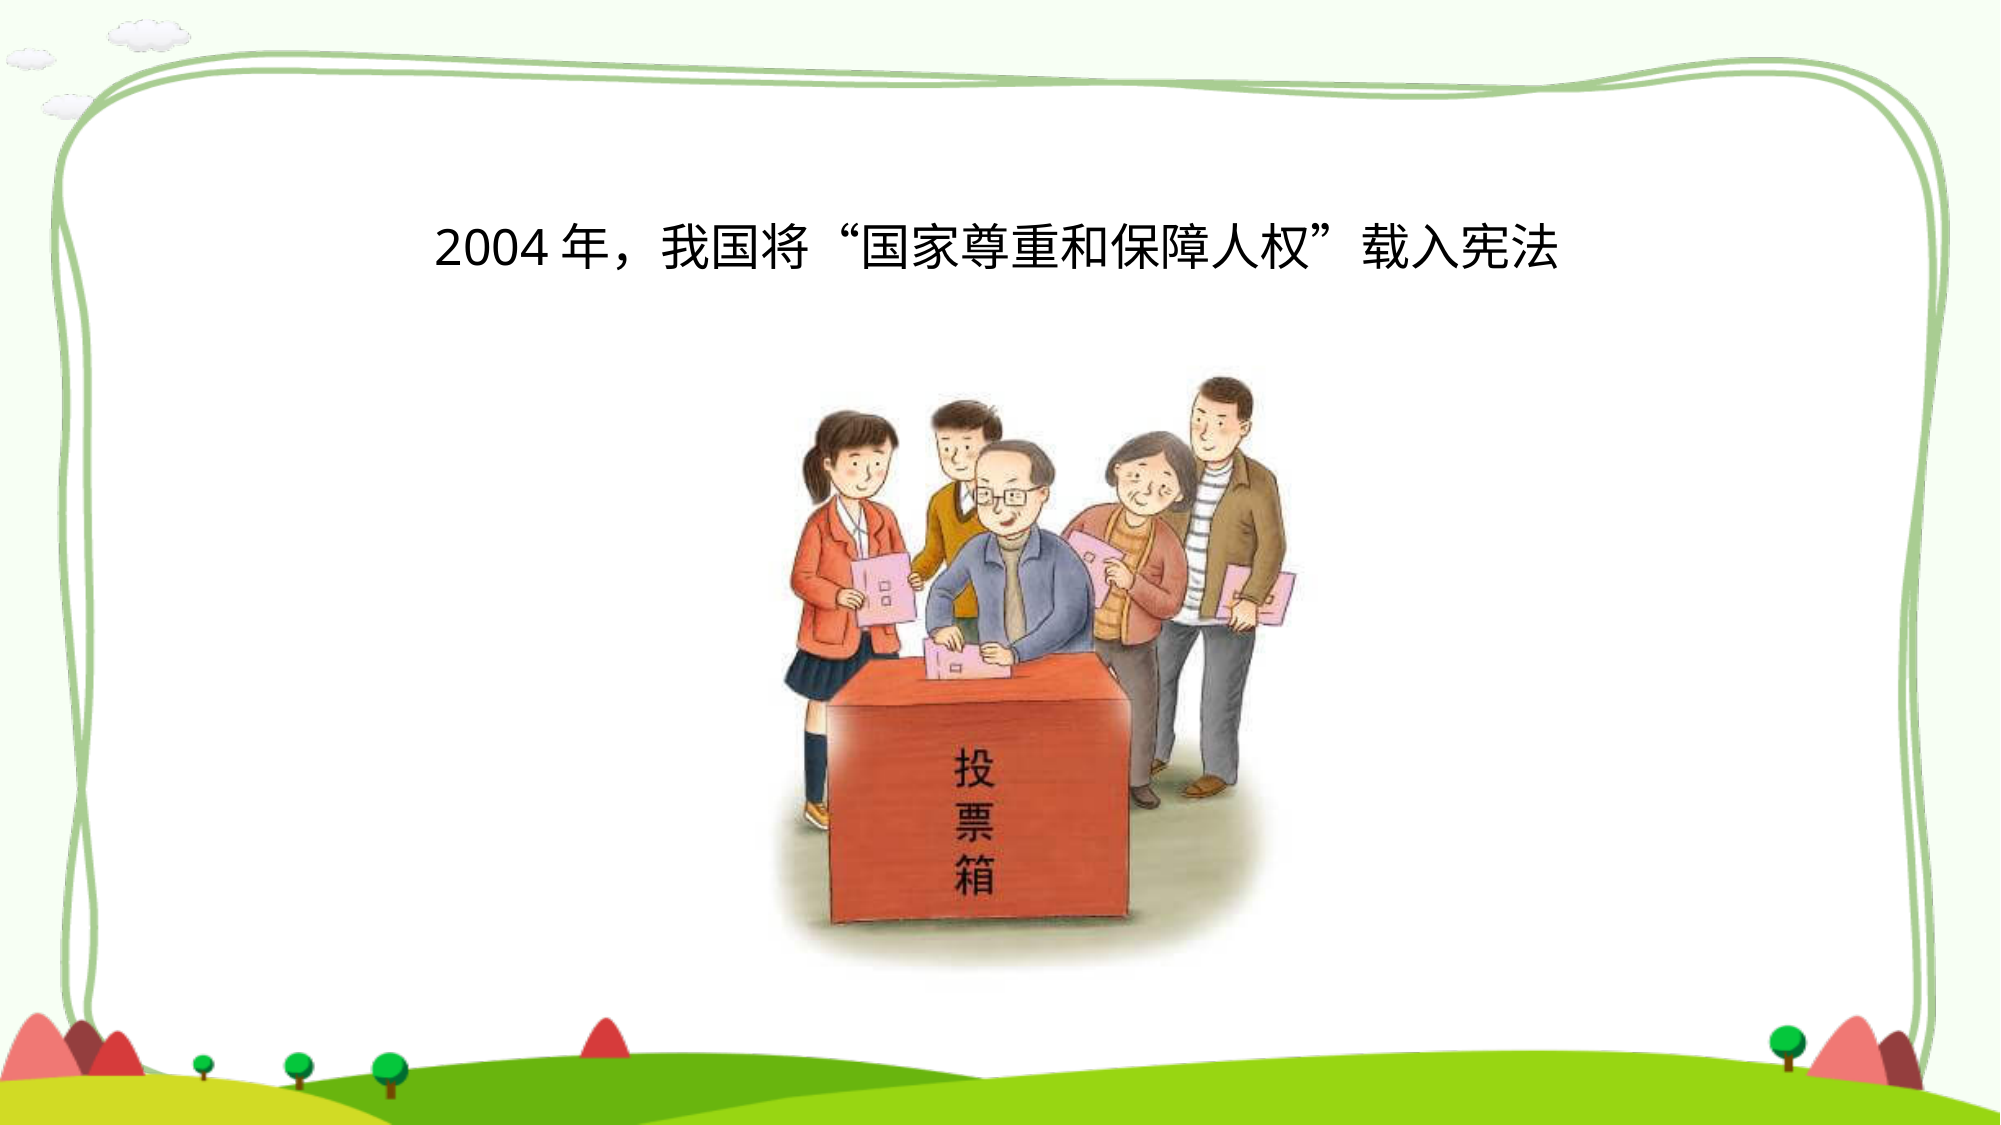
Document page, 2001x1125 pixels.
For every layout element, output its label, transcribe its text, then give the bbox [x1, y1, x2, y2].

text_box 2004年，我国将“国家尊重和保障人权”载入宪法 [368, 208, 1632, 283]
picture [0, 0, 2000, 1125]
